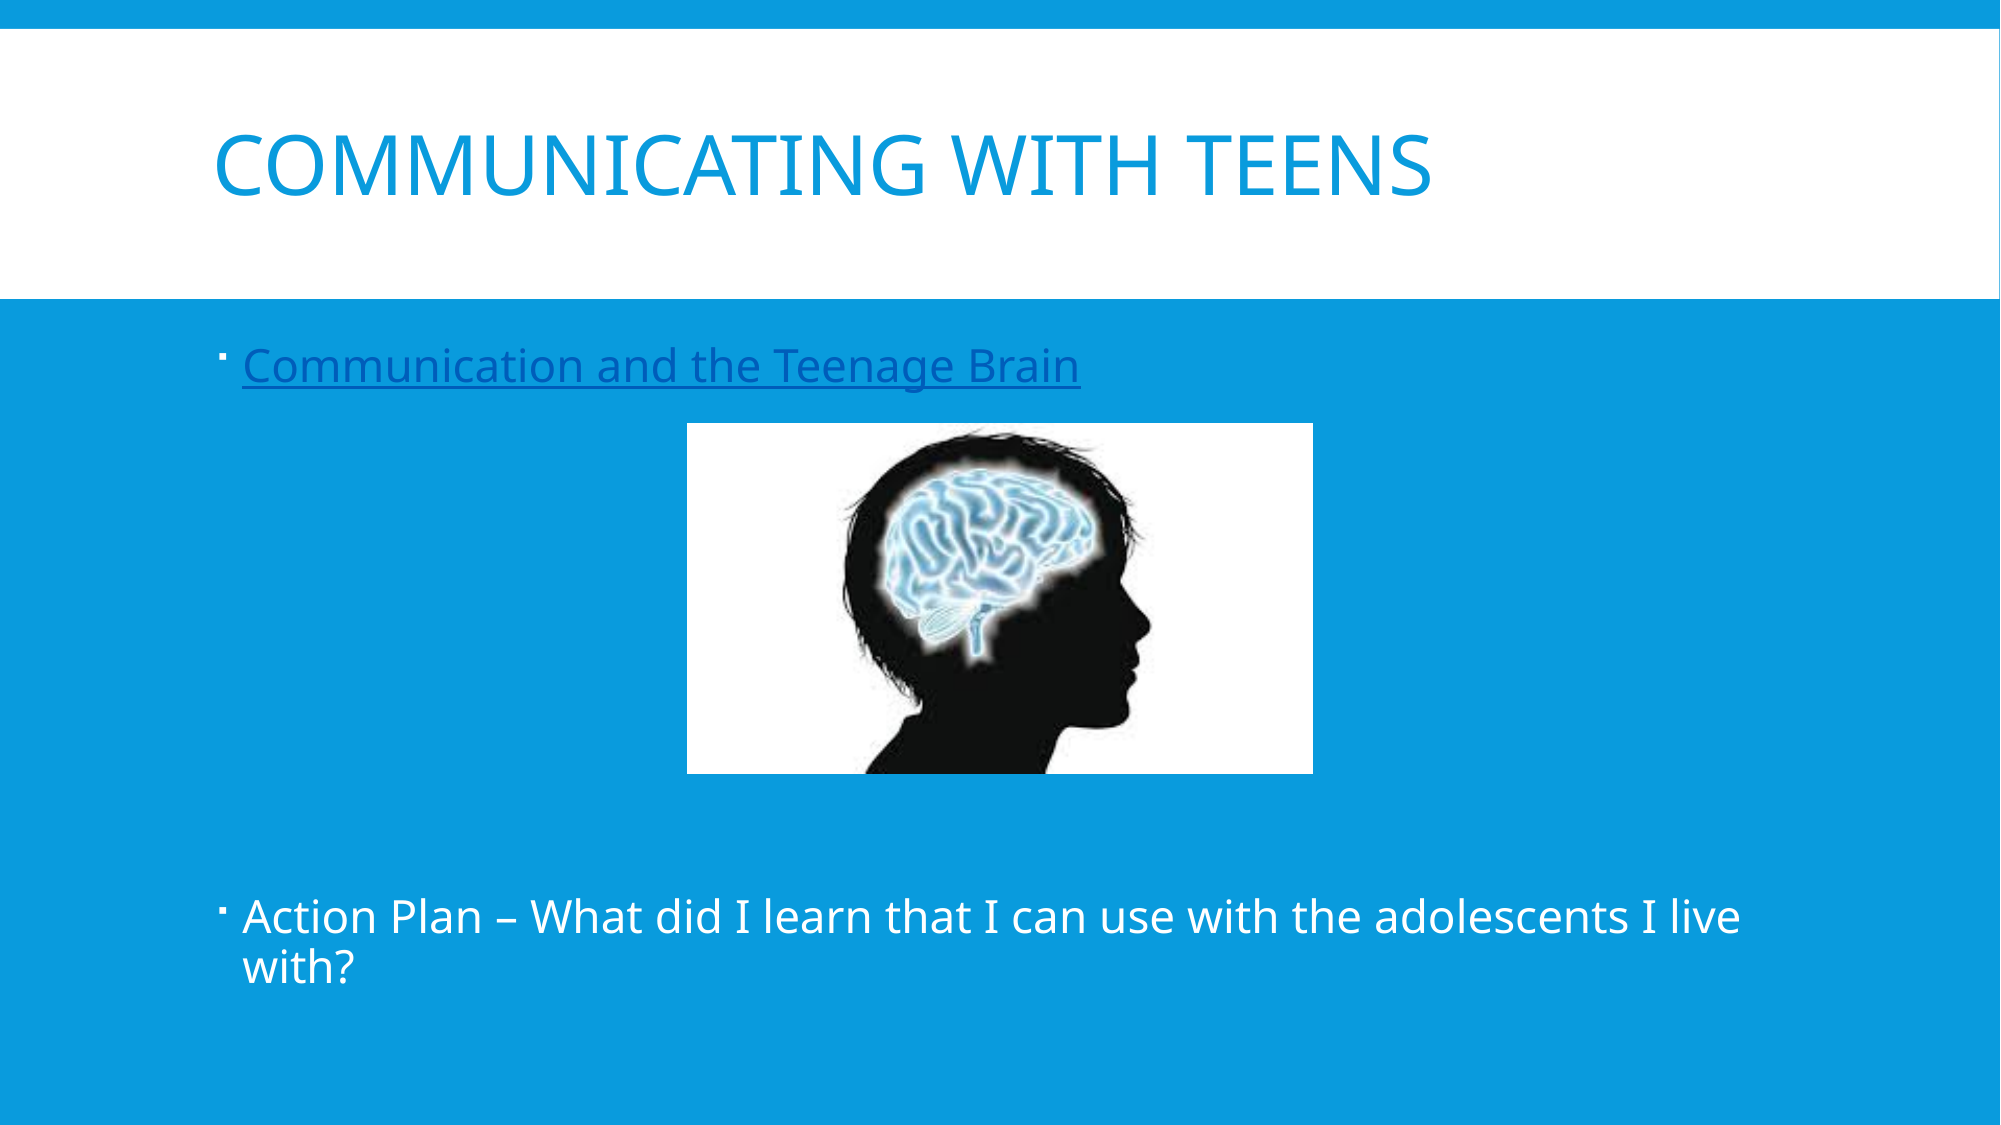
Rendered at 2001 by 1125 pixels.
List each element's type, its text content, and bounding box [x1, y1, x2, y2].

title Communicating with Teens [197, 46, 1803, 295]
picture [688, 424, 1312, 773]
list Communication and the Teenage Brain Action Plan – What did I learn that I can use with the adolescents I live with? [197, 329, 1803, 1020]
